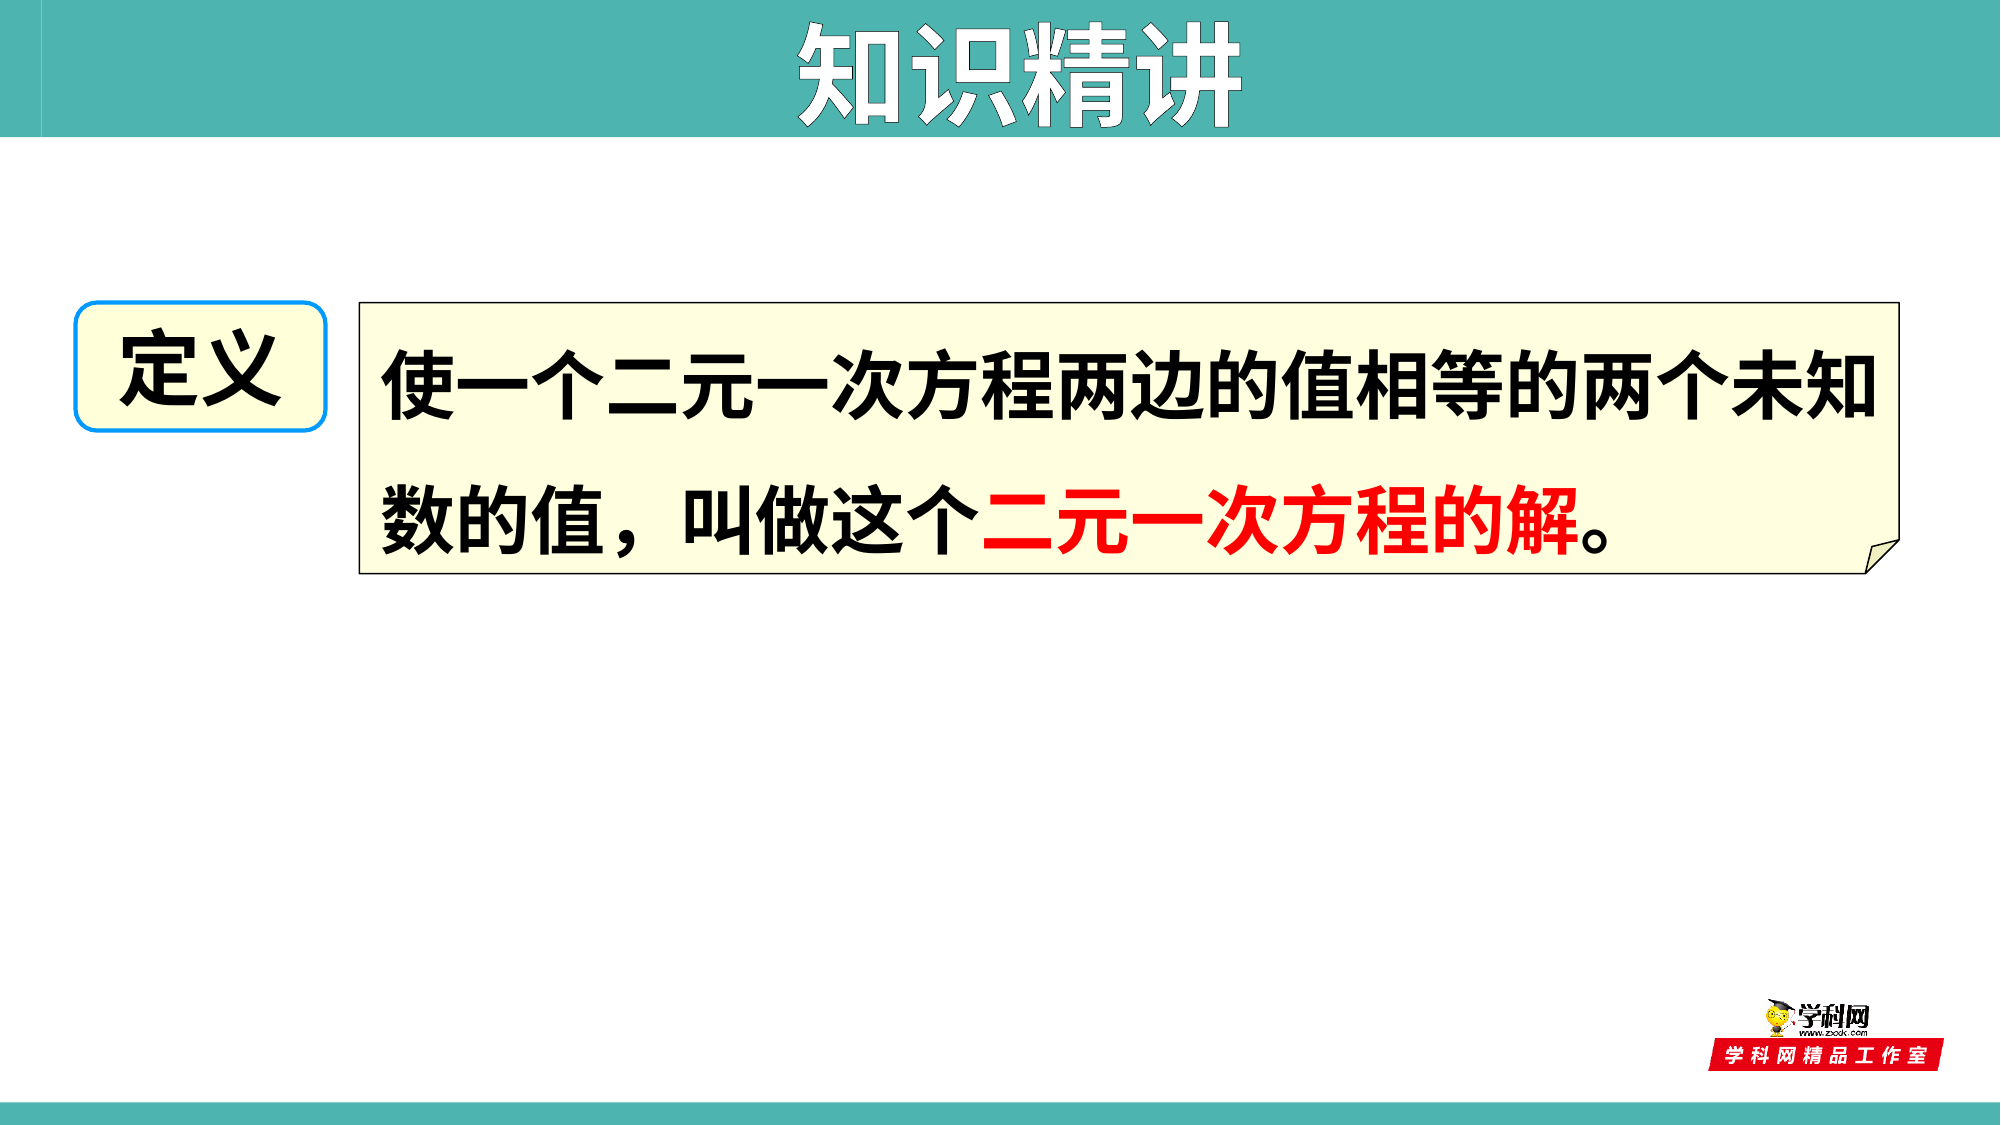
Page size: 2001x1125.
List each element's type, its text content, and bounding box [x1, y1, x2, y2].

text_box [0, 0, 2000, 138]
text_box [0, 1100, 2000, 1125]
text_box [359, 302, 1868, 574]
picture [1708, 1038, 1944, 1071]
picture [1766, 999, 1869, 1037]
text_box 定义 [75, 302, 326, 431]
text_box 使一个二元一次方程两边的值相等的两个未知数的值，叫做这个二元一次方程的解。 [365, 286, 1930, 571]
